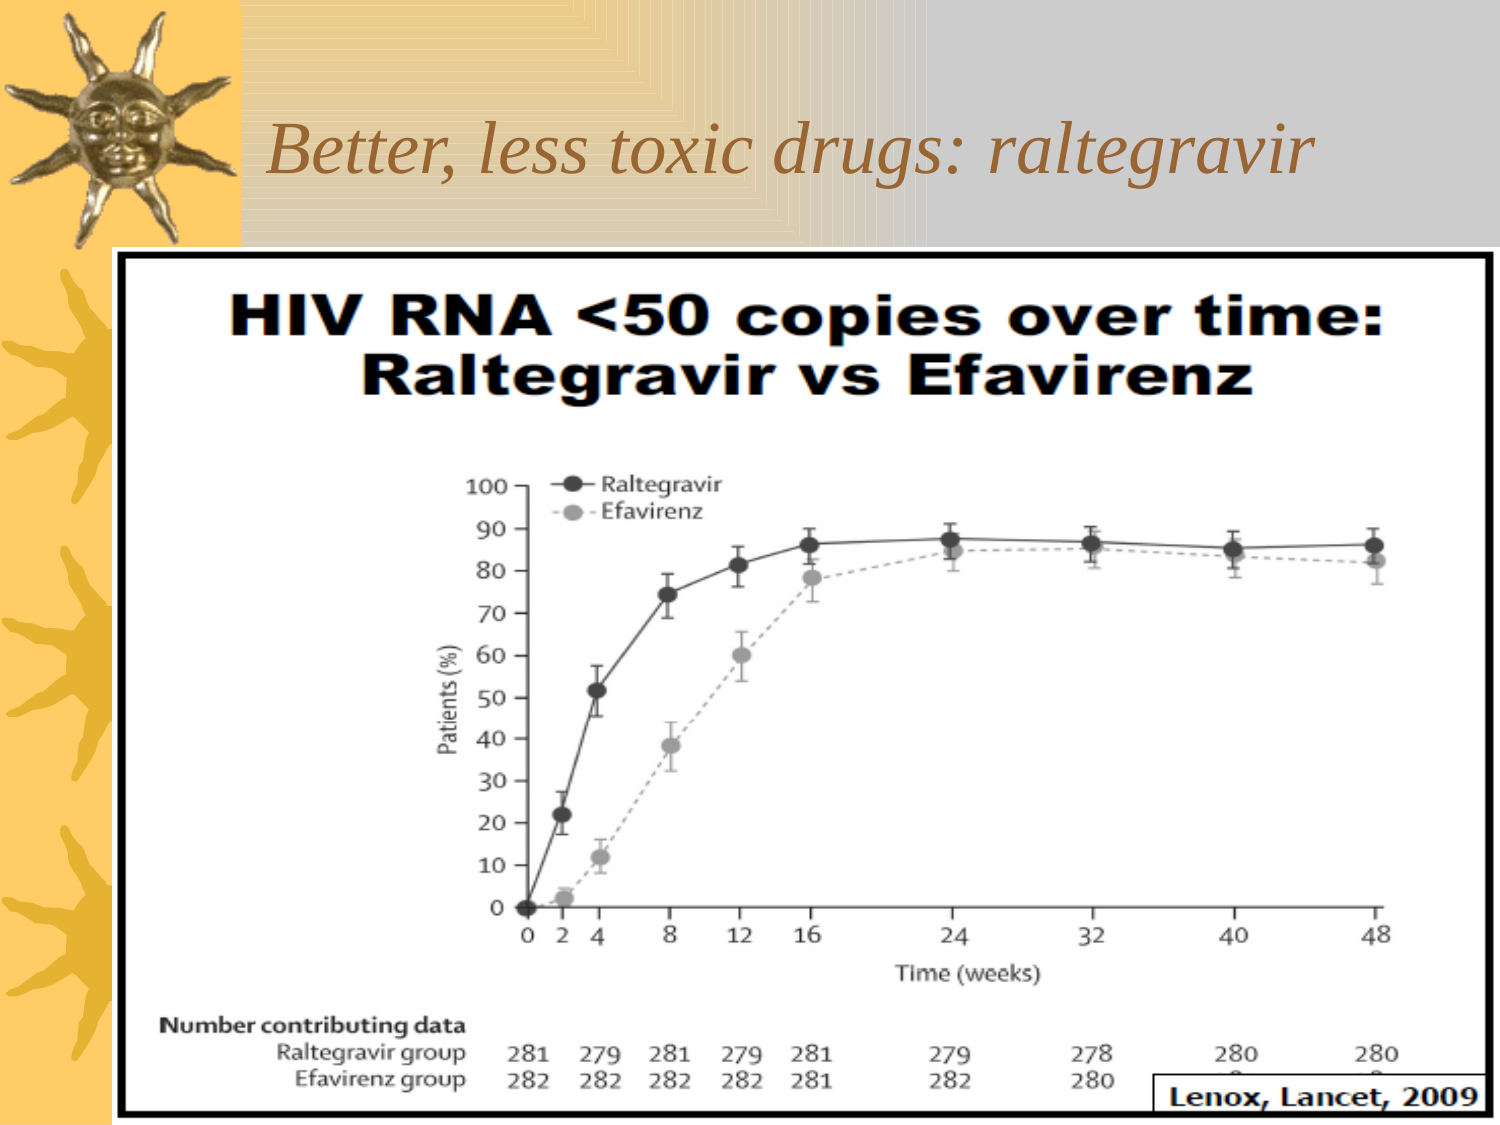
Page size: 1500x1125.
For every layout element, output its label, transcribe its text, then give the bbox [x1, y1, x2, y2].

title Better, less toxic drugs: raltegravir [250, 49, 1492, 238]
picture [1, 8, 1500, 1125]
